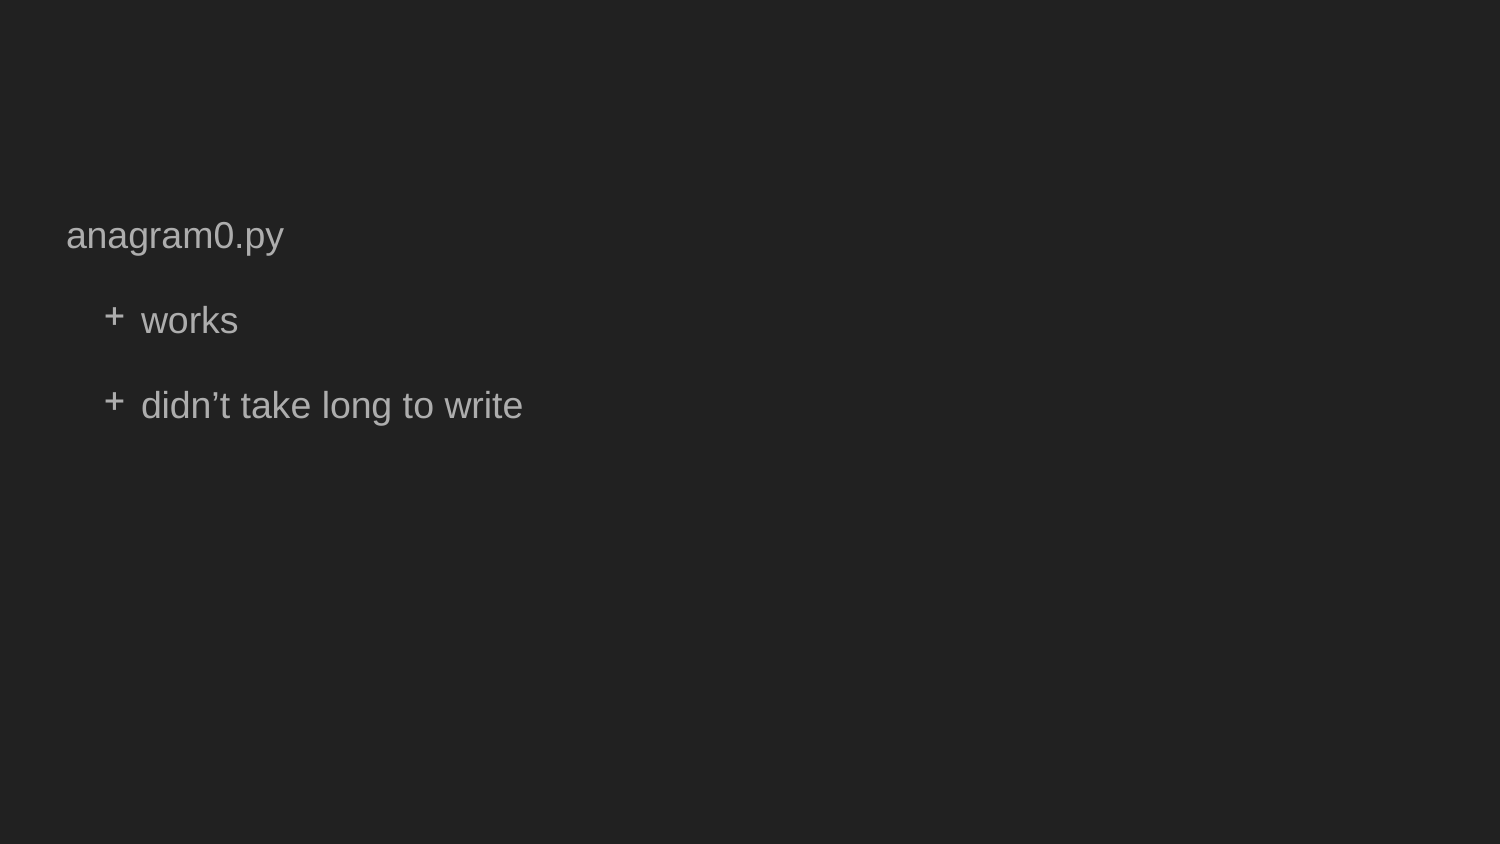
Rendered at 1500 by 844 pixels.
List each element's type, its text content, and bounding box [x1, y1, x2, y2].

list anagram0.py works didn’t take long to write [51, 189, 1449, 750]
